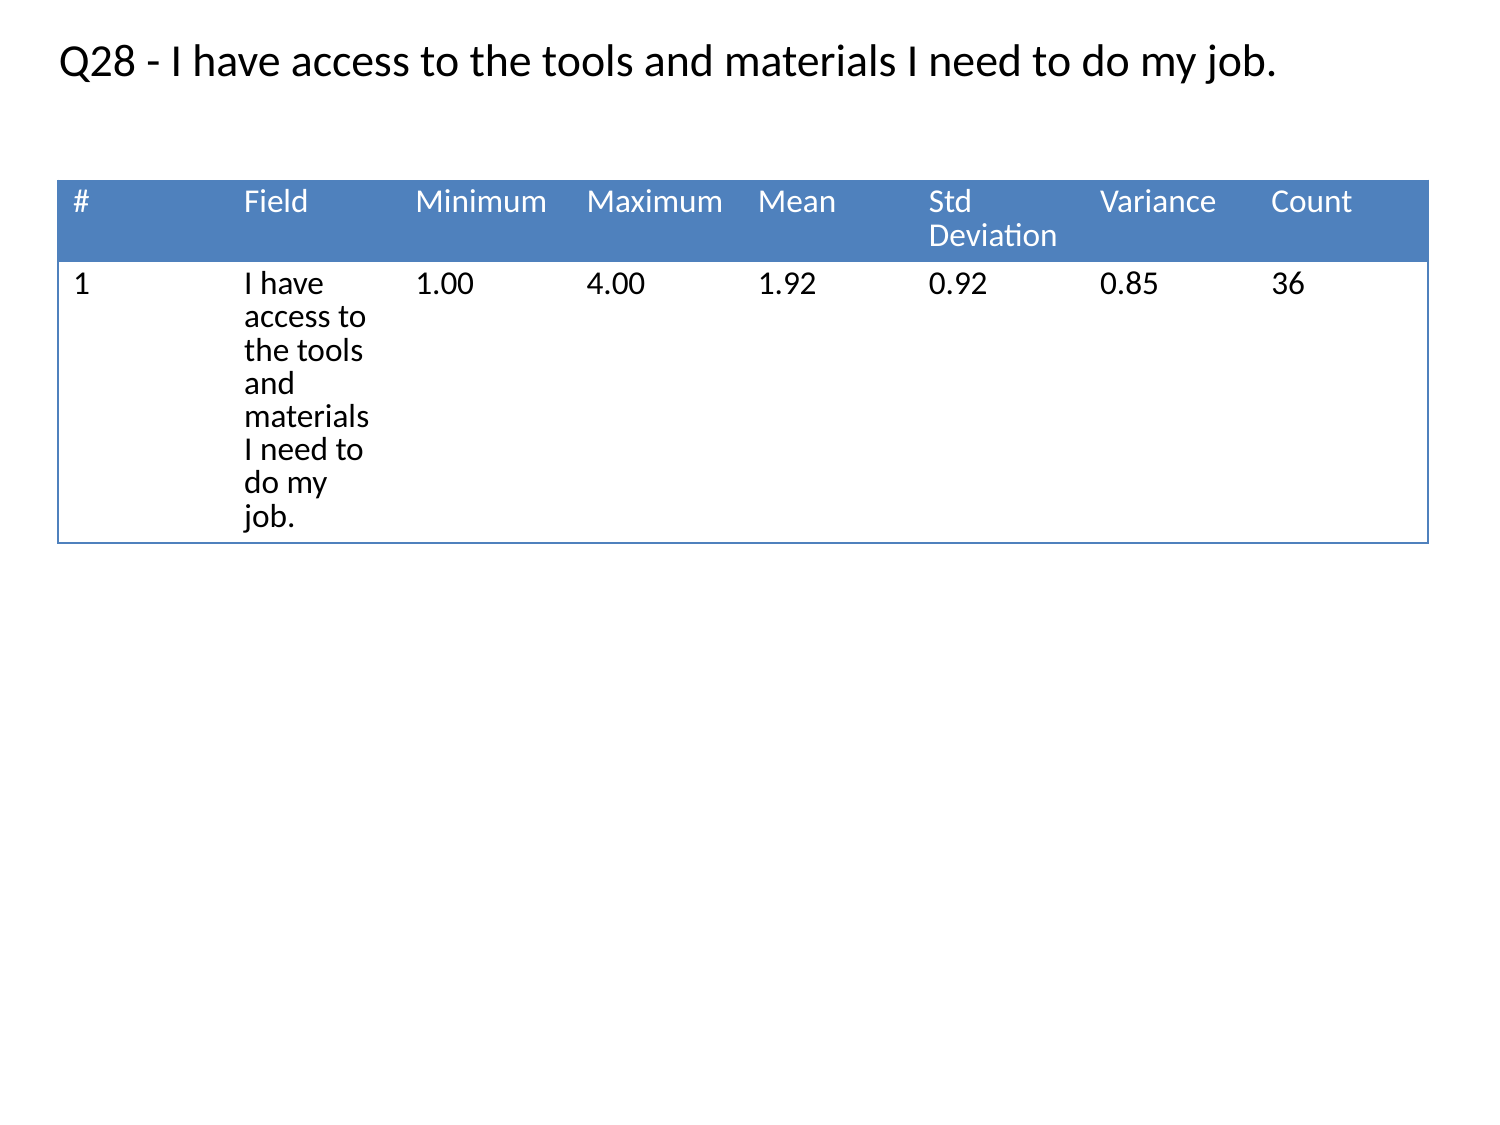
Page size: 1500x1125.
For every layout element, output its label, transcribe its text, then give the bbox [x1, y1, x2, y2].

table_header Field [229, 181, 400, 262]
table_header # [59, 181, 229, 262]
table_cell I have access to the tools and materials I need to do my job. [229, 262, 400, 542]
table_header Mean [743, 181, 914, 262]
table_cell 1.00 [400, 262, 572, 542]
table_cell 0.92 [914, 262, 1085, 542]
table_header Variance [1085, 181, 1256, 262]
table_header Std Deviation [914, 181, 1085, 262]
table_cell 4.00 [572, 262, 743, 542]
text_box Q28 - I have access to the tools and materials I need to do my job. [44, 22, 1395, 84]
table_header Maximum [572, 181, 743, 262]
table_cell 1 [59, 262, 229, 542]
table_header Minimum [400, 181, 572, 262]
table_cell 36 [1256, 262, 1427, 542]
table_cell 1.92 [743, 262, 914, 542]
table_cell 0.85 [1085, 262, 1256, 542]
table_header Count [1256, 181, 1427, 262]
